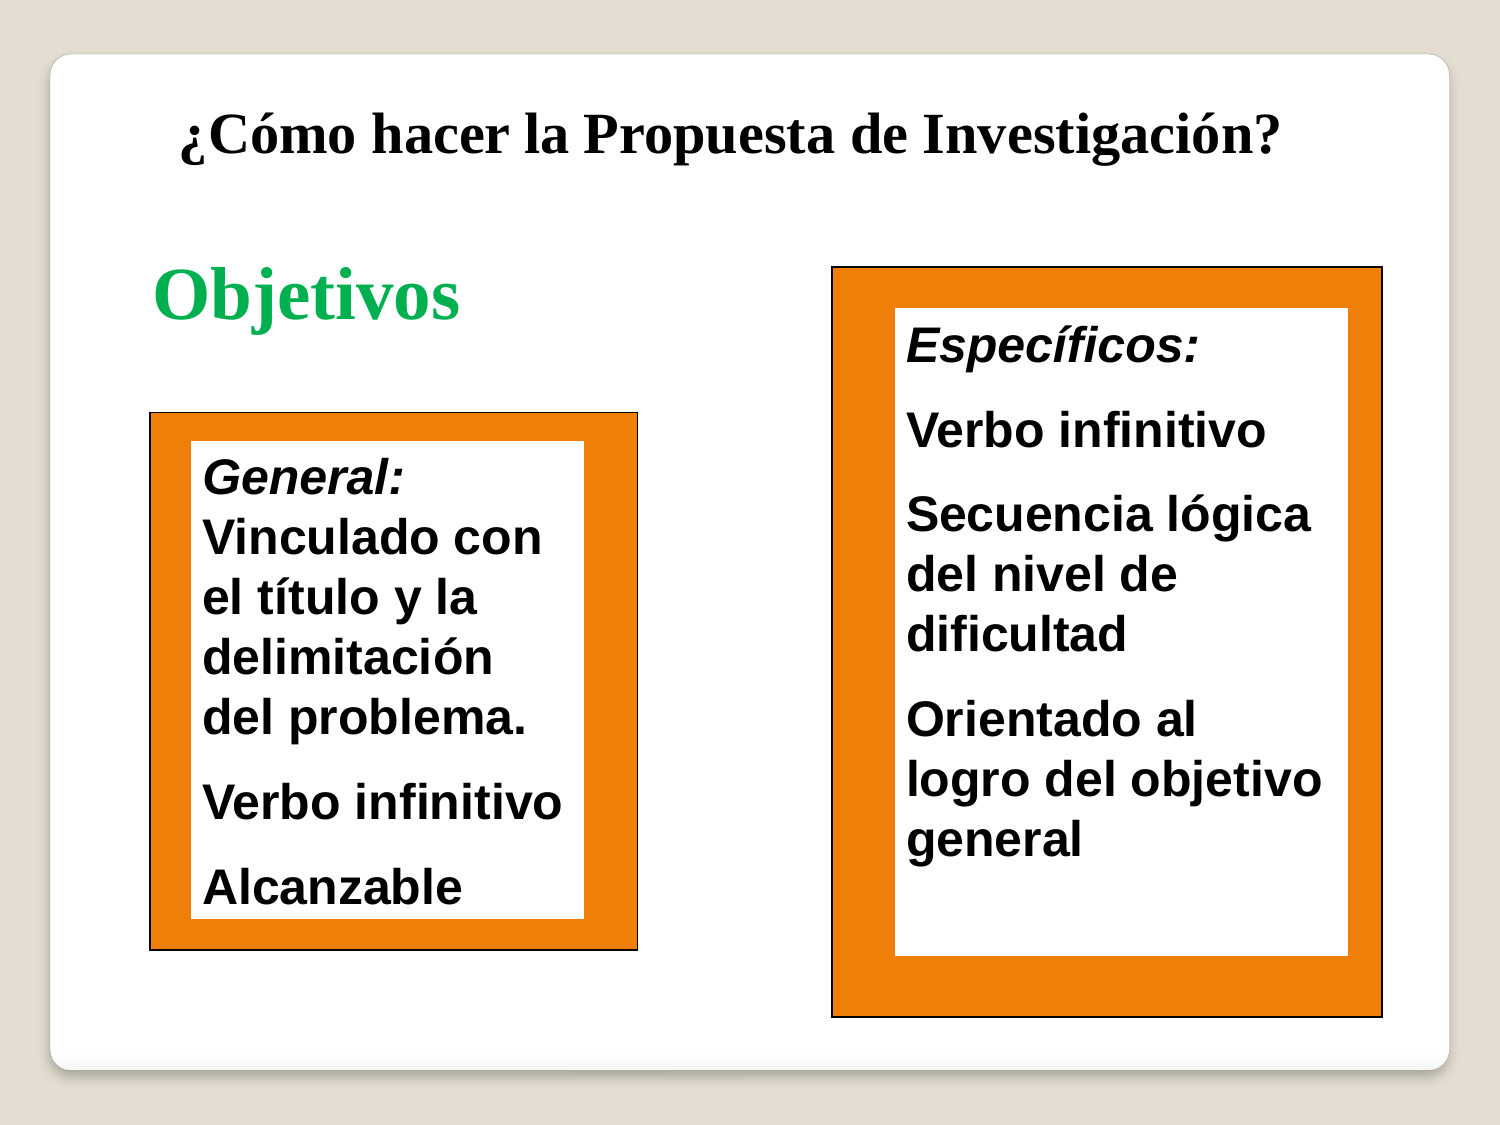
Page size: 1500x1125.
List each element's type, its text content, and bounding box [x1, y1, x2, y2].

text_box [149, 412, 638, 951]
text_box Objetivos [137, 237, 1313, 343]
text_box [831, 266, 1383, 1018]
text_box ¿Cómo hacer la Propuesta de Investigación? [87, 87, 1375, 173]
